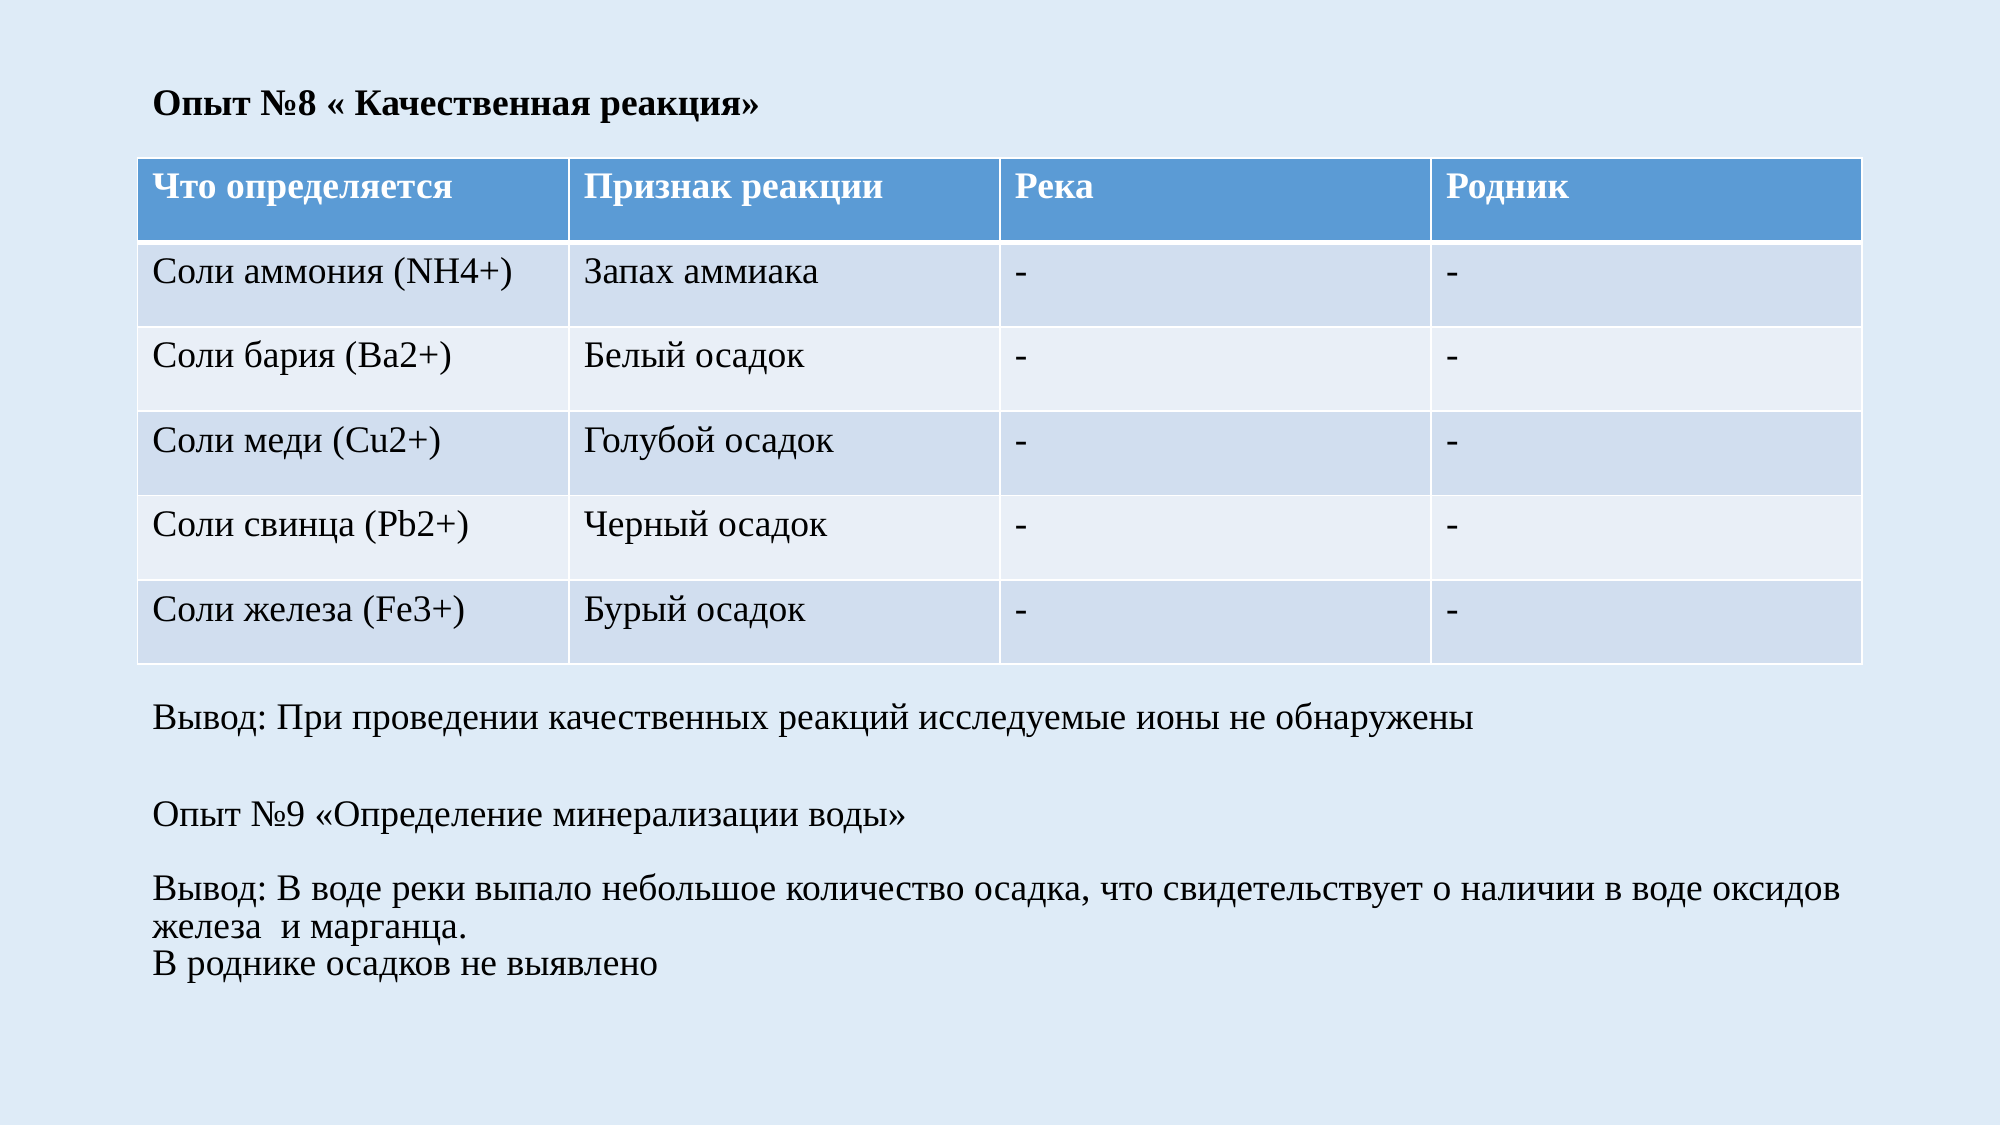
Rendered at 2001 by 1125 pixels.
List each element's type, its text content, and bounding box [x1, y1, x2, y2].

table_cell - [1001, 412, 1430, 495]
table_header Река [1001, 159, 1430, 240]
table_cell Черный осадок [570, 496, 999, 579]
table_cell Соли аммония (NH4+) [138, 245, 568, 326]
table_cell Соли бария (Ba2+) [138, 328, 568, 410]
table_cell Бурый осадок [570, 581, 999, 663]
table_header Родник [1432, 159, 1861, 240]
table_cell - [1001, 496, 1430, 579]
table_cell Запах аммиака [570, 245, 999, 326]
table_cell Голубой осадок [570, 412, 999, 495]
text_box Опыт №9 «Определение минерализации воды» Вывод: В воде реки выпало небольшое количество осадка, что свидетельствует о наличии в воде оксидов железа и марганца. В роднике осадков не выявлено [137, 788, 1863, 994]
table_cell - [1432, 581, 1861, 663]
table_cell - [1432, 328, 1861, 410]
table_cell - [1001, 328, 1430, 410]
table_cell - [1432, 245, 1861, 326]
table_cell Соли свинца (Pb2+) [138, 496, 568, 579]
table_header Что определяется [138, 159, 568, 240]
text_box Вывод: При проведении качественных реакций исследуемые ионы не обнаружены [137, 675, 1863, 763]
table_header Признак реакции [570, 159, 999, 240]
table_cell - [1001, 245, 1430, 326]
table_cell - [1432, 496, 1861, 579]
table_cell Соли меди (Cu2+) [138, 412, 568, 495]
title Опыт №8 « Качественная реакция» [137, 59, 1863, 148]
table_cell - [1432, 412, 1861, 495]
table_cell - [1001, 581, 1430, 663]
table_cell Белый осадок [570, 328, 999, 410]
table_cell Соли железа (Fe3+) [138, 581, 568, 663]
